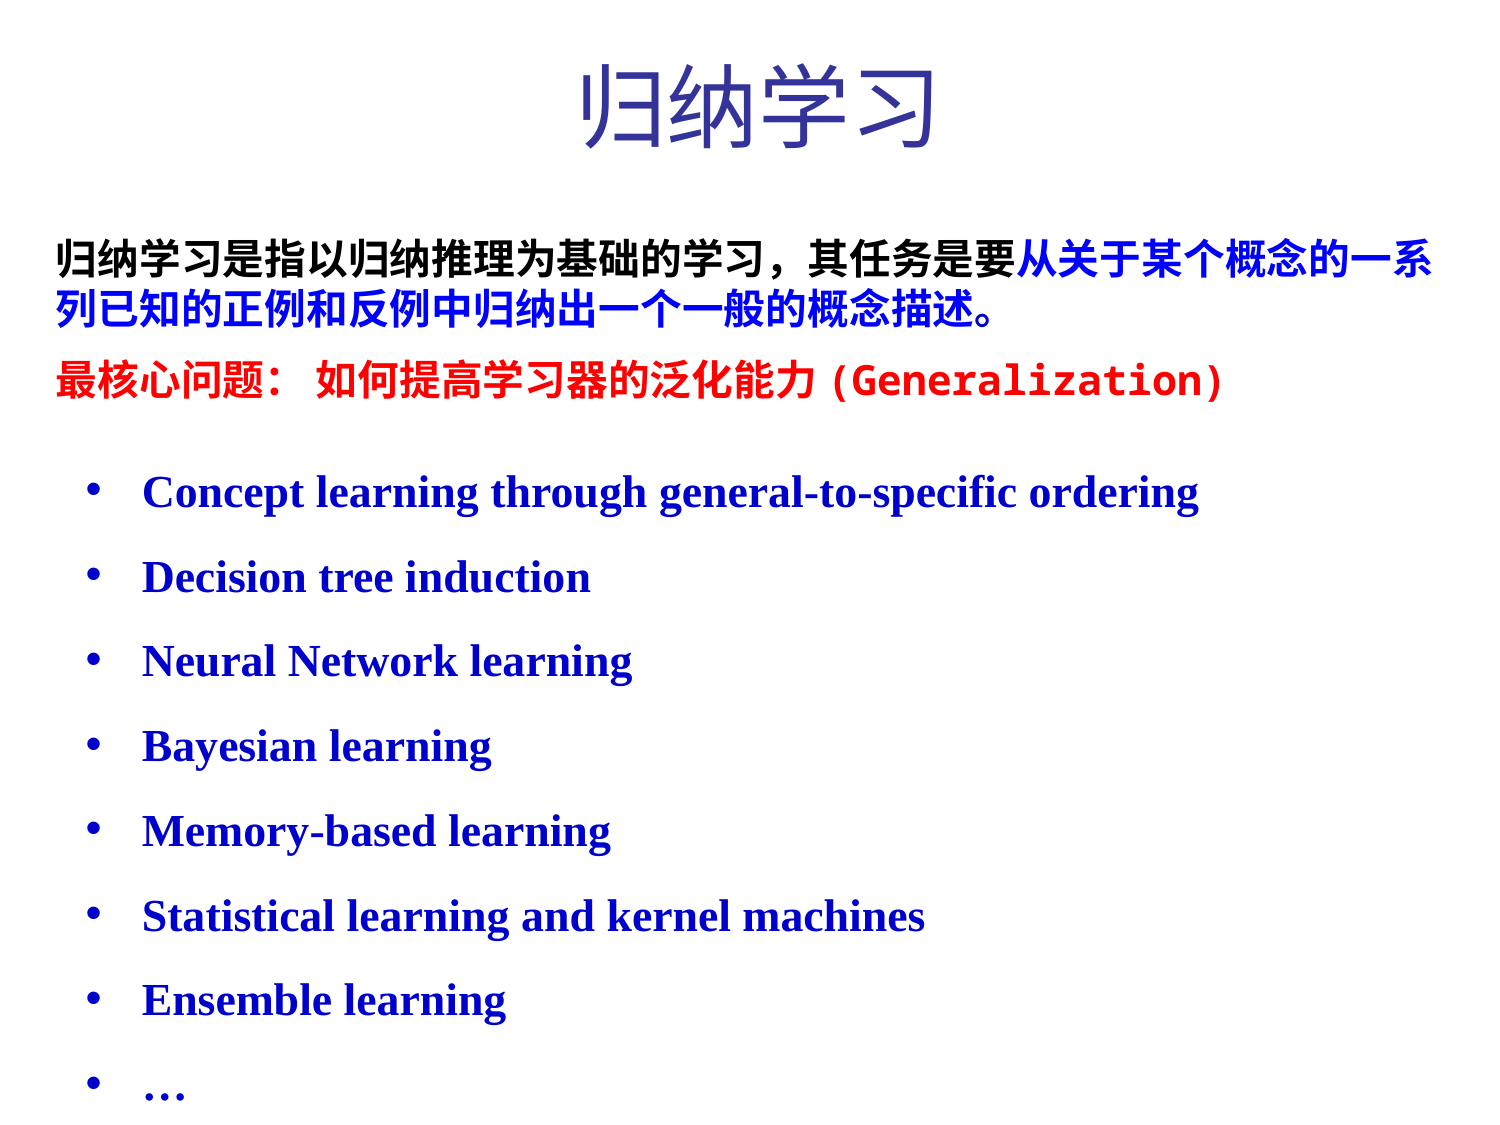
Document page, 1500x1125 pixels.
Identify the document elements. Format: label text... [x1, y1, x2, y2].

text_box 归纳学习是指以归纳推理为基础的学习，其任务是要从关于某个概念的一系列已知的正例和反例中归纳出一个一般的概念描述。 最核心问题： 如何提高学习器的泛化能力(Generalization) [41, 225, 1459, 412]
text_box 归纳学习 [135, 42, 1382, 168]
text_box Concept learning through general-to-specific ordering Decision tree induction Neural Network learning Bayesian learning Memory-based learning Statistical learning and kernel machines Ensemble learning … [70, 426, 1483, 1118]
